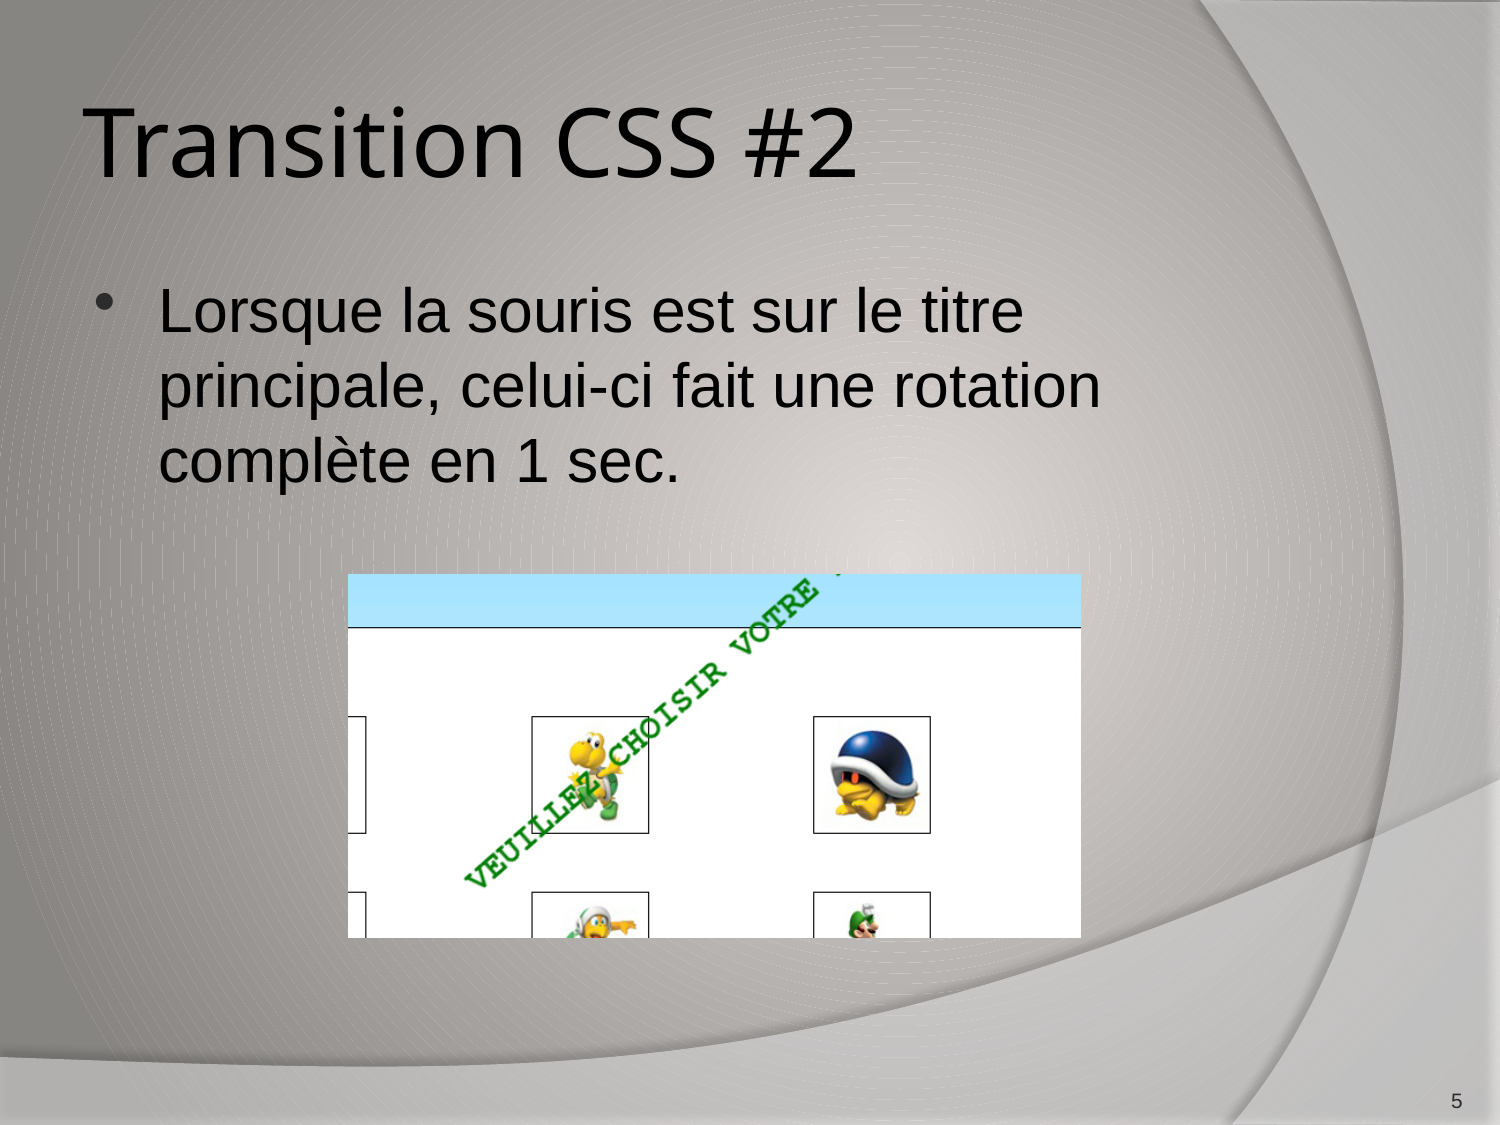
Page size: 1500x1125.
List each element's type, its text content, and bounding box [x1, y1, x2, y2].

list Lorsque la souris est sur le titre principale, celui-ci fait une rotation complète en 1 sec. [75, 262, 1300, 1005]
picture [348, 573, 1081, 938]
title Transition CSS #2 [75, 45, 1300, 233]
slide_number 5 [1337, 1053, 1463, 1114]
